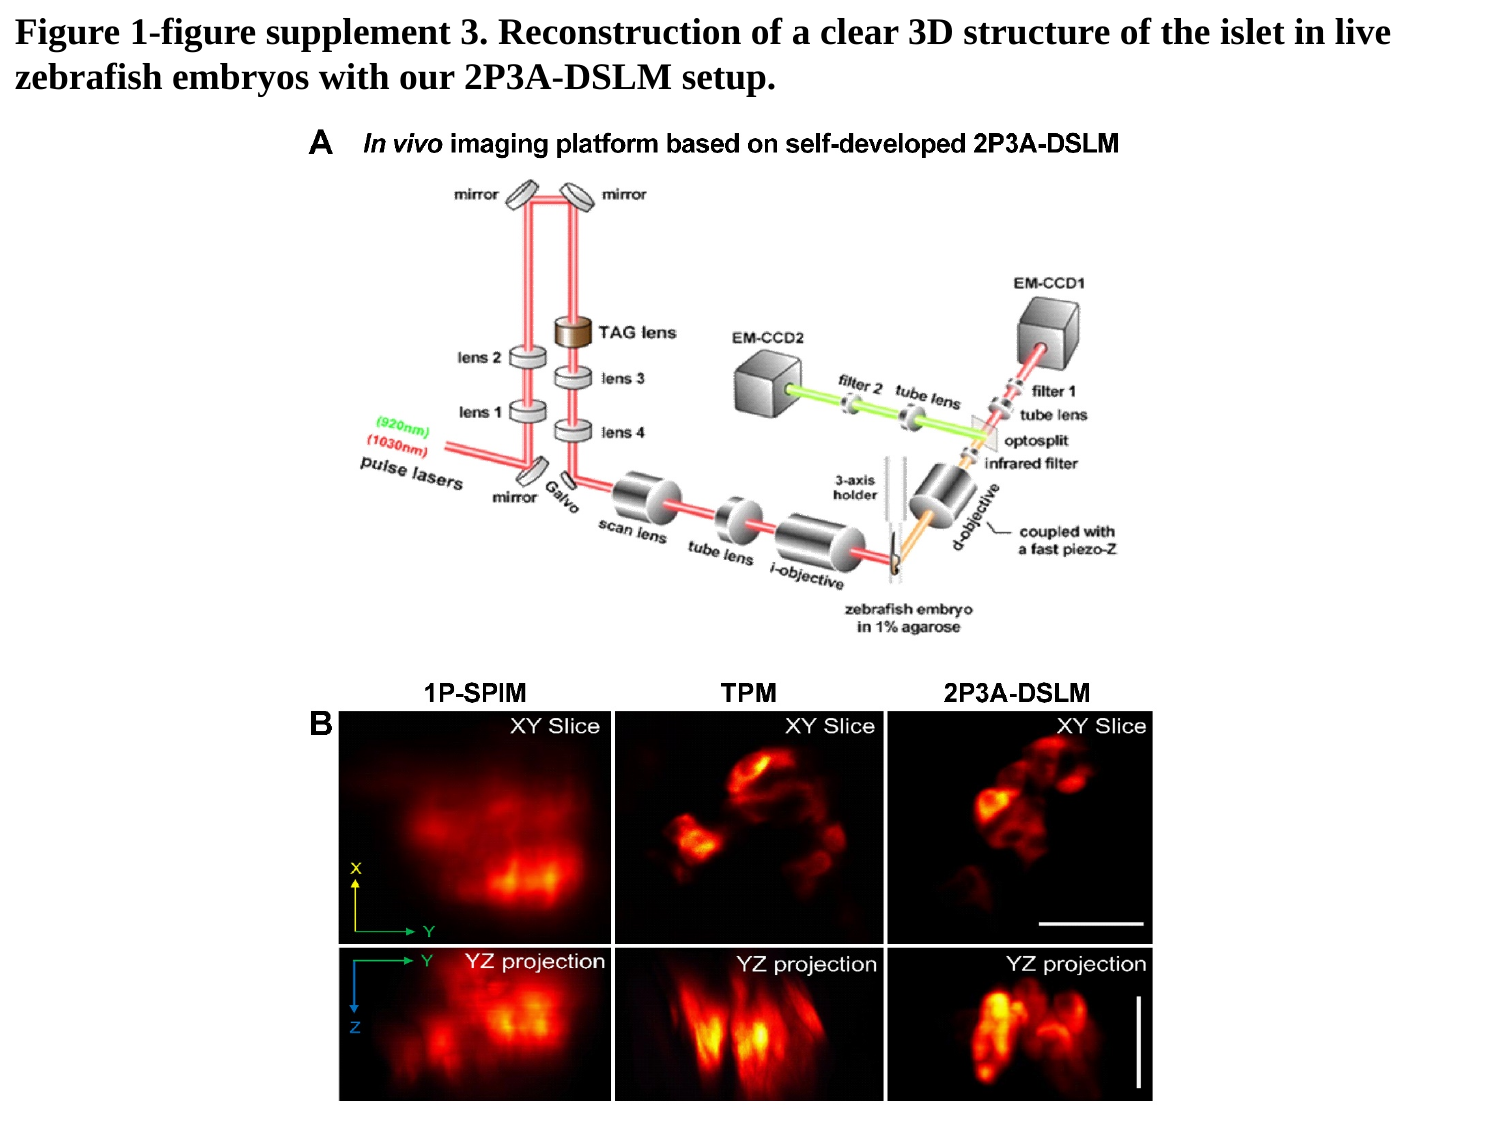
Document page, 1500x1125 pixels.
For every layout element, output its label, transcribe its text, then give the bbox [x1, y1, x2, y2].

text_box Figure 1-figure supplement 3. Reconstruction of a clear 3D structure of the islet in live zebrafish embryos with our 2P3A-DSLM setup. [0, 0, 1500, 105]
picture [283, 105, 1217, 1125]
